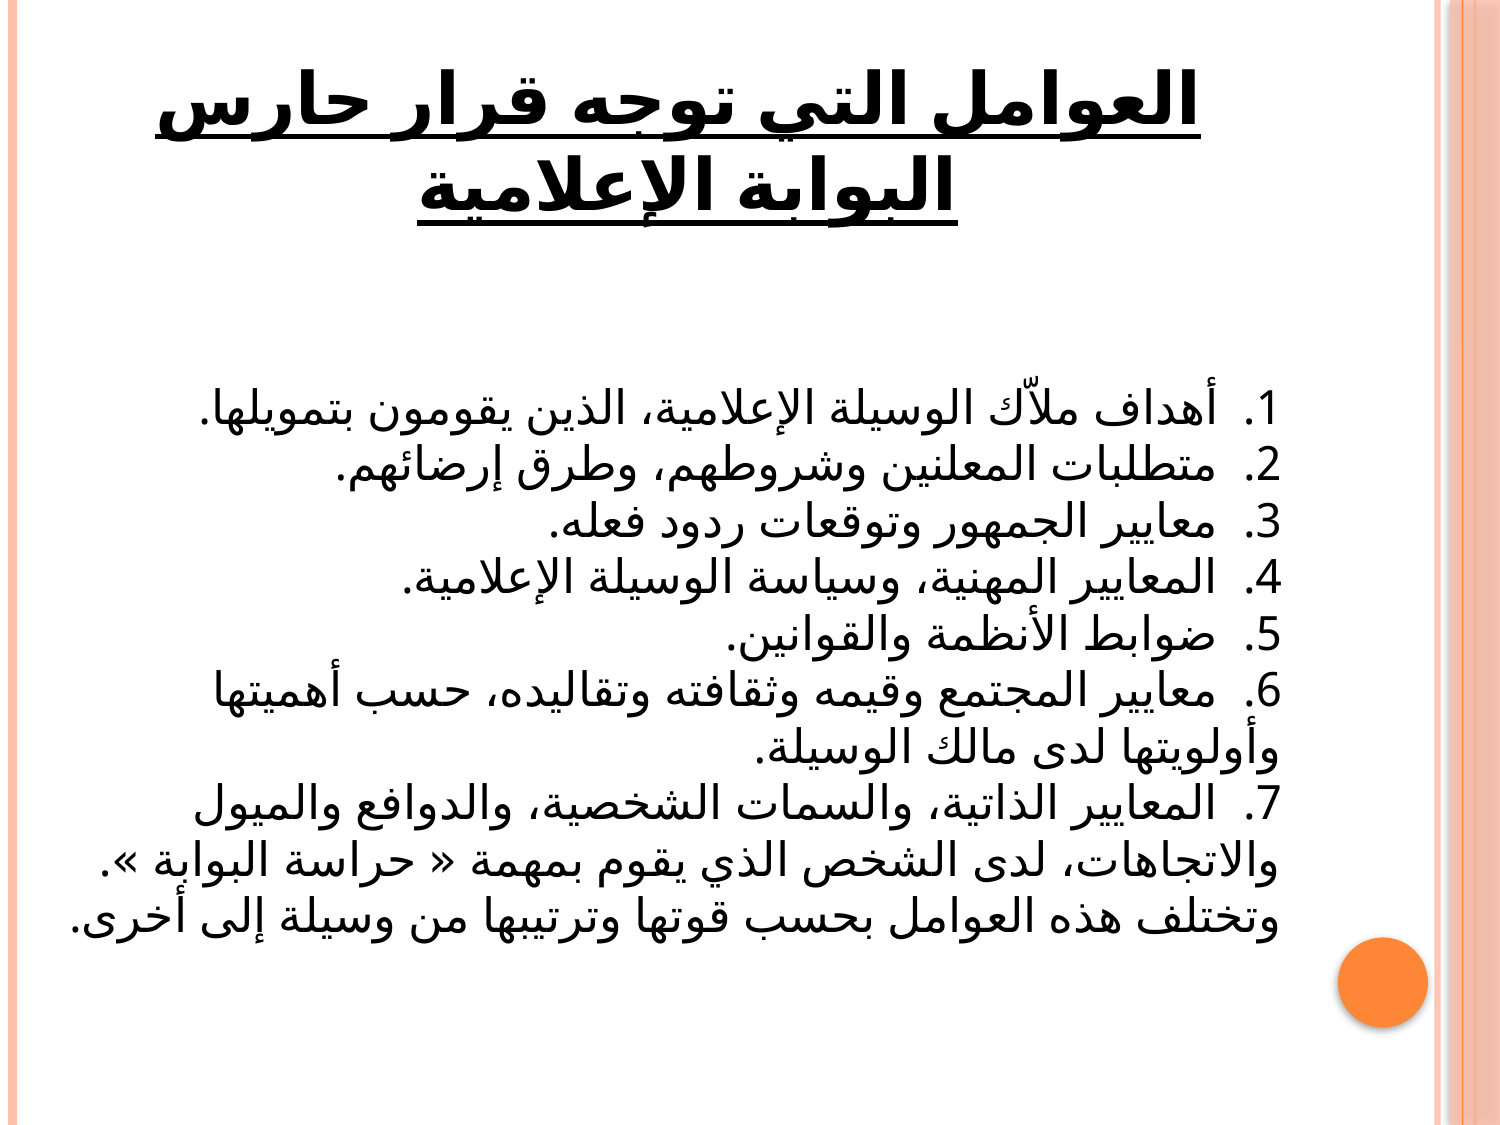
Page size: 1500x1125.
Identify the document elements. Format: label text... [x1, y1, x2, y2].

title العوامل التي توجه قرار حارس البوابة الإعلامية [75, 45, 1300, 233]
list 1. أهداف ملاّك الوسيلة الإعلامية، الذين يقومون بتمويلها. 2. متطلبات المعلنين وشروطهم، وطرق إرضائهم. 3. معايير الجمهور وتوقعات ردود فعله. 4. المعايير المهنية، وسياسة الوسيلة الإعلامية. 5. ضوابط الأنظمة والقوانين. 6. معايير المجتمع وقيمه وثقافته وتقاليده، حسب أهميتها وأولويتها لدى مالك الوسيلة. 7. المعايير الذاتية، والسمات الشخصية، والدوافع والميول والاتجاهات، لدى الشخص الذي يقوم بمهمة « حراسة البوابة ». وتختلف هذه العوامل بحسب قوتها وترتيبها من وسيلة إلى أخرى. [35, 262, 1336, 1090]
